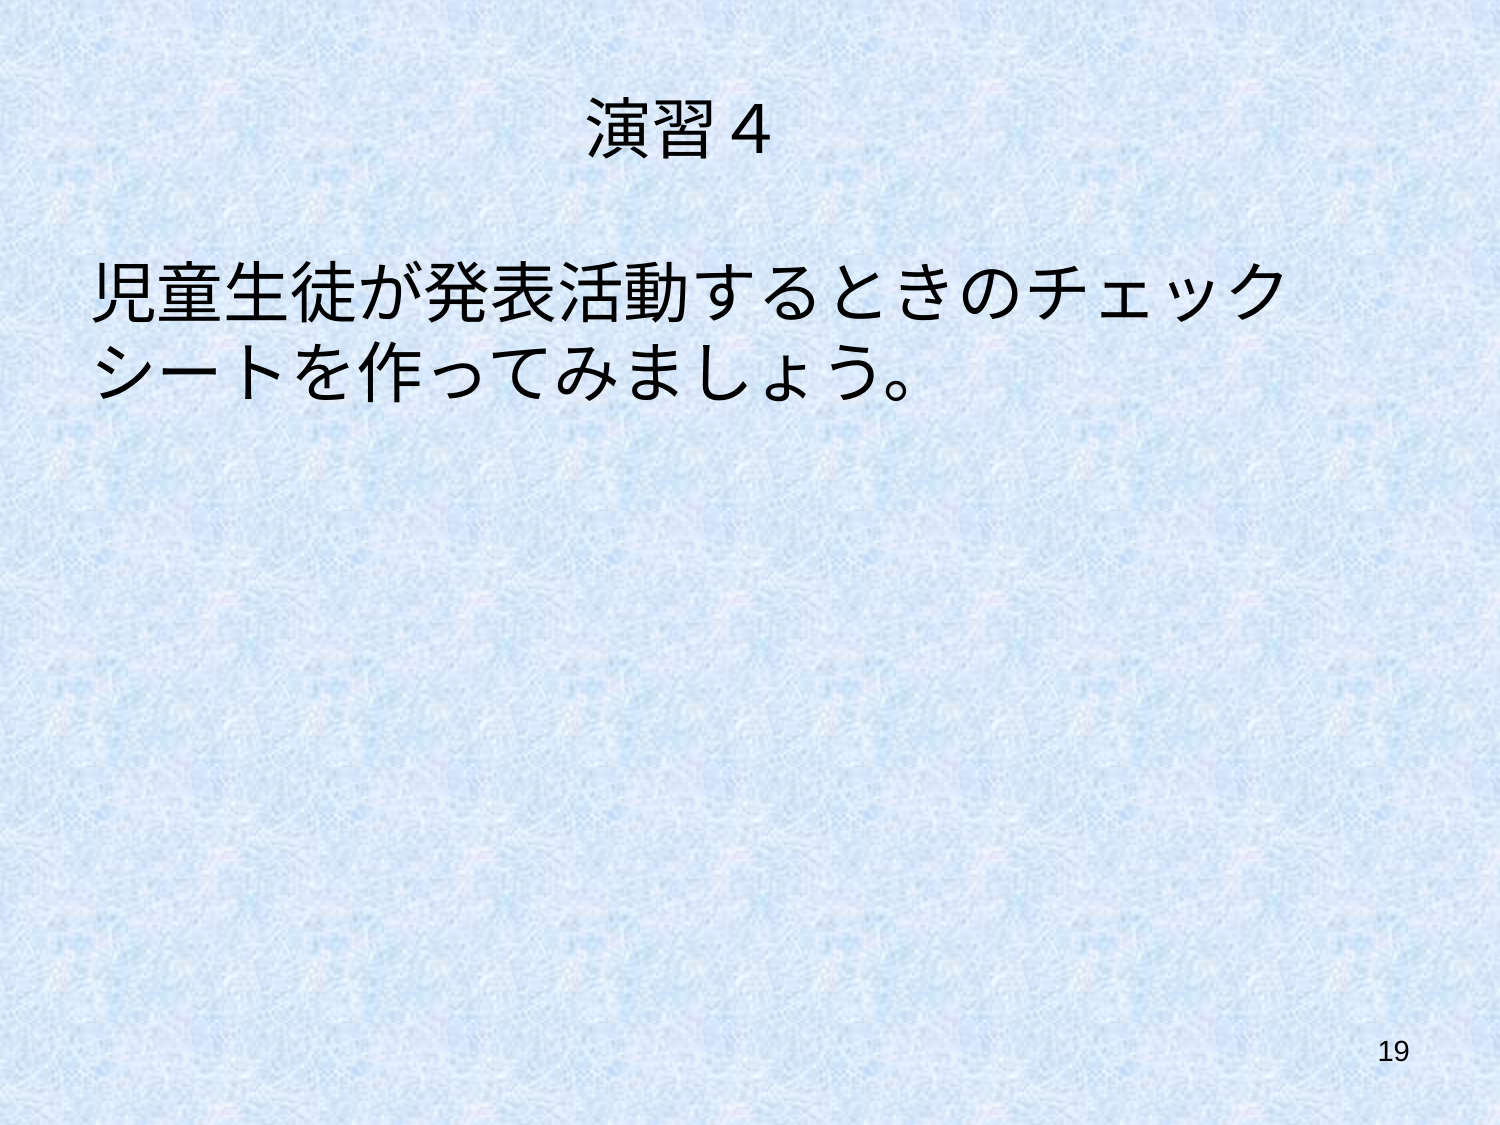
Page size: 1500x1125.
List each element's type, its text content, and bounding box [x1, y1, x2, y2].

picture [0, 0, 1500, 1125]
slide_number 19 [1074, 1024, 1426, 1103]
text_box 児童生徒が発表活動するときのチェックシートを作ってみましょう。 [74, 224, 1438, 438]
text_box 演習４ [562, 79, 807, 175]
